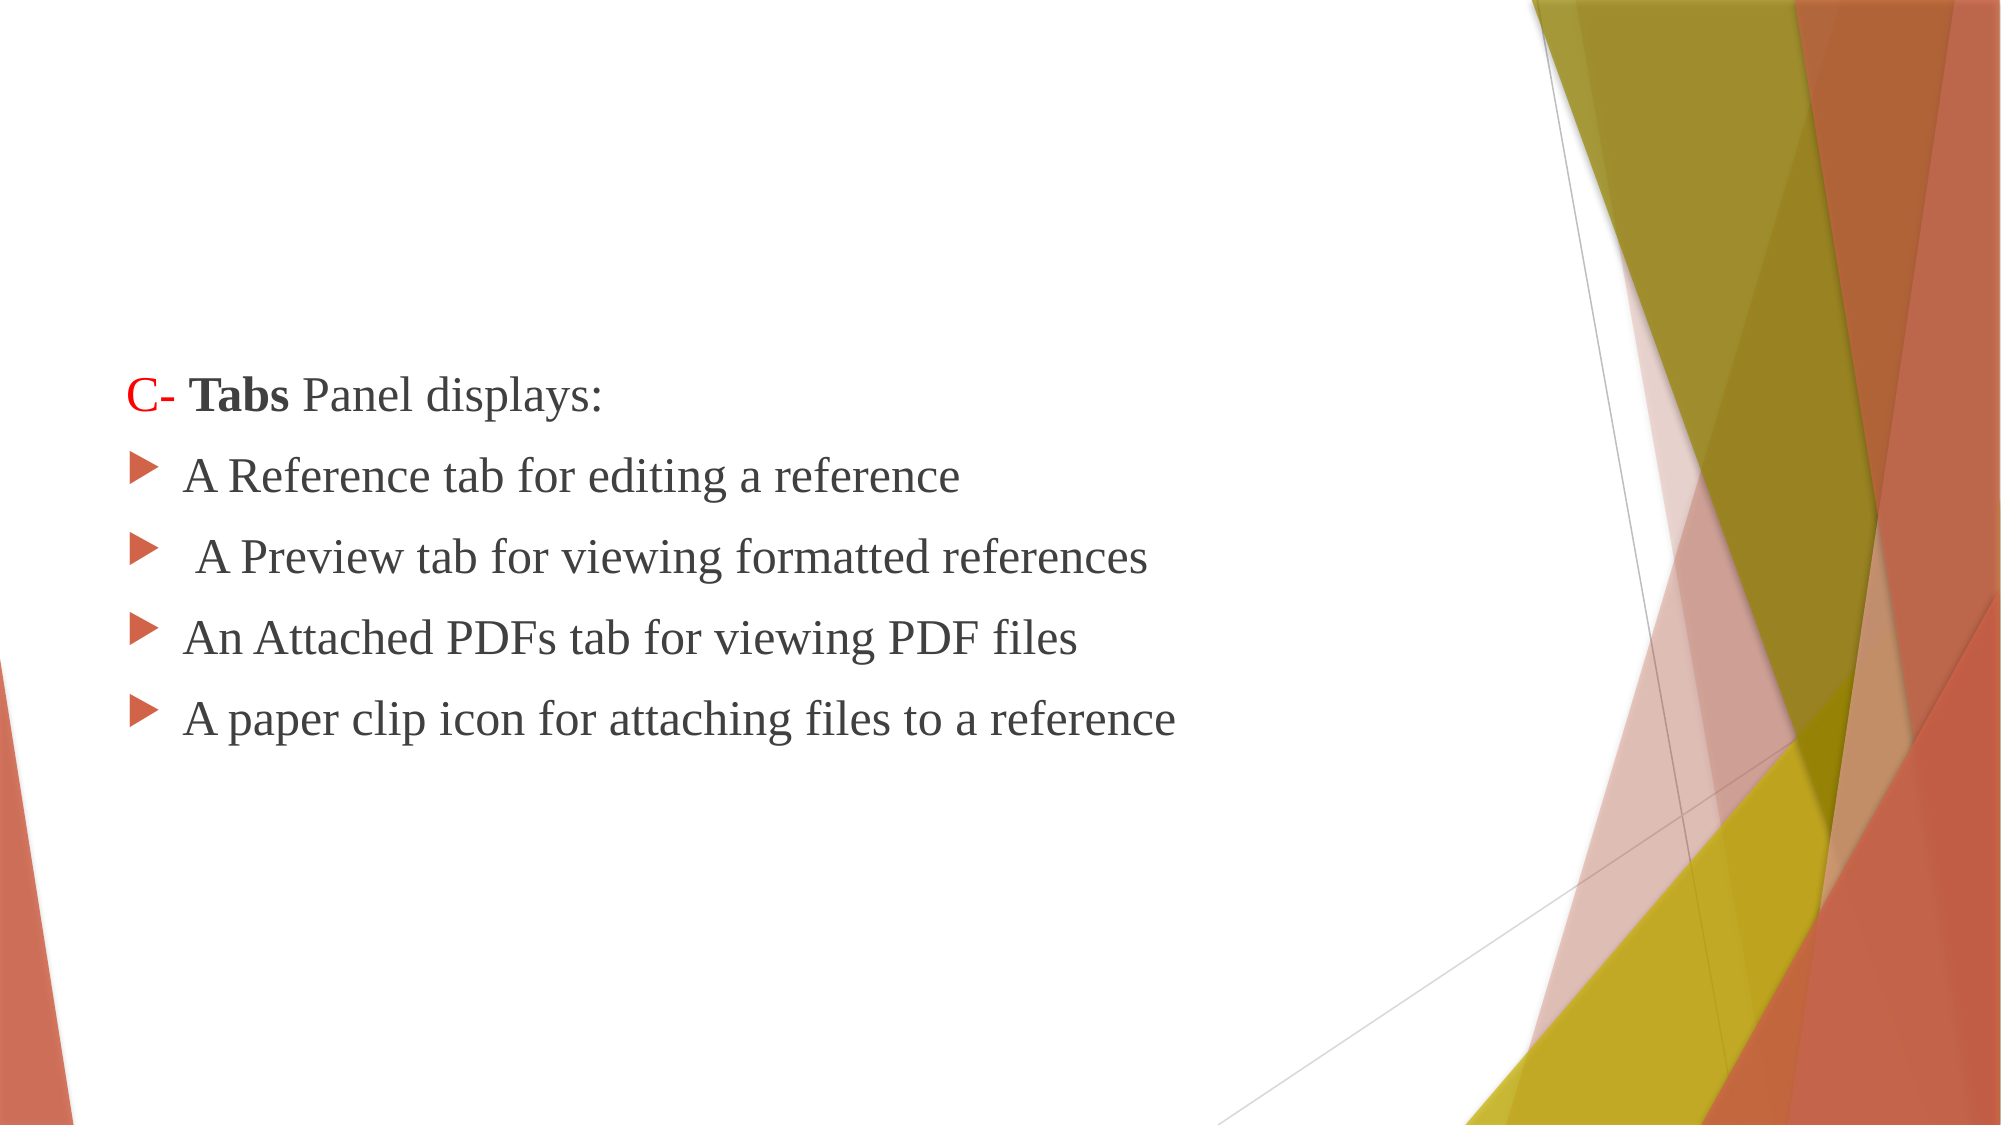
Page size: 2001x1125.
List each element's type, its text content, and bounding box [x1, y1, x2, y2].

list C- Tabs Panel displays: A Reference tab for editing a reference A Preview tab for viewing formatted references An Attached PDFs tab for viewing PDF files A paper clip icon for attaching files to a reference [111, 354, 1522, 992]
